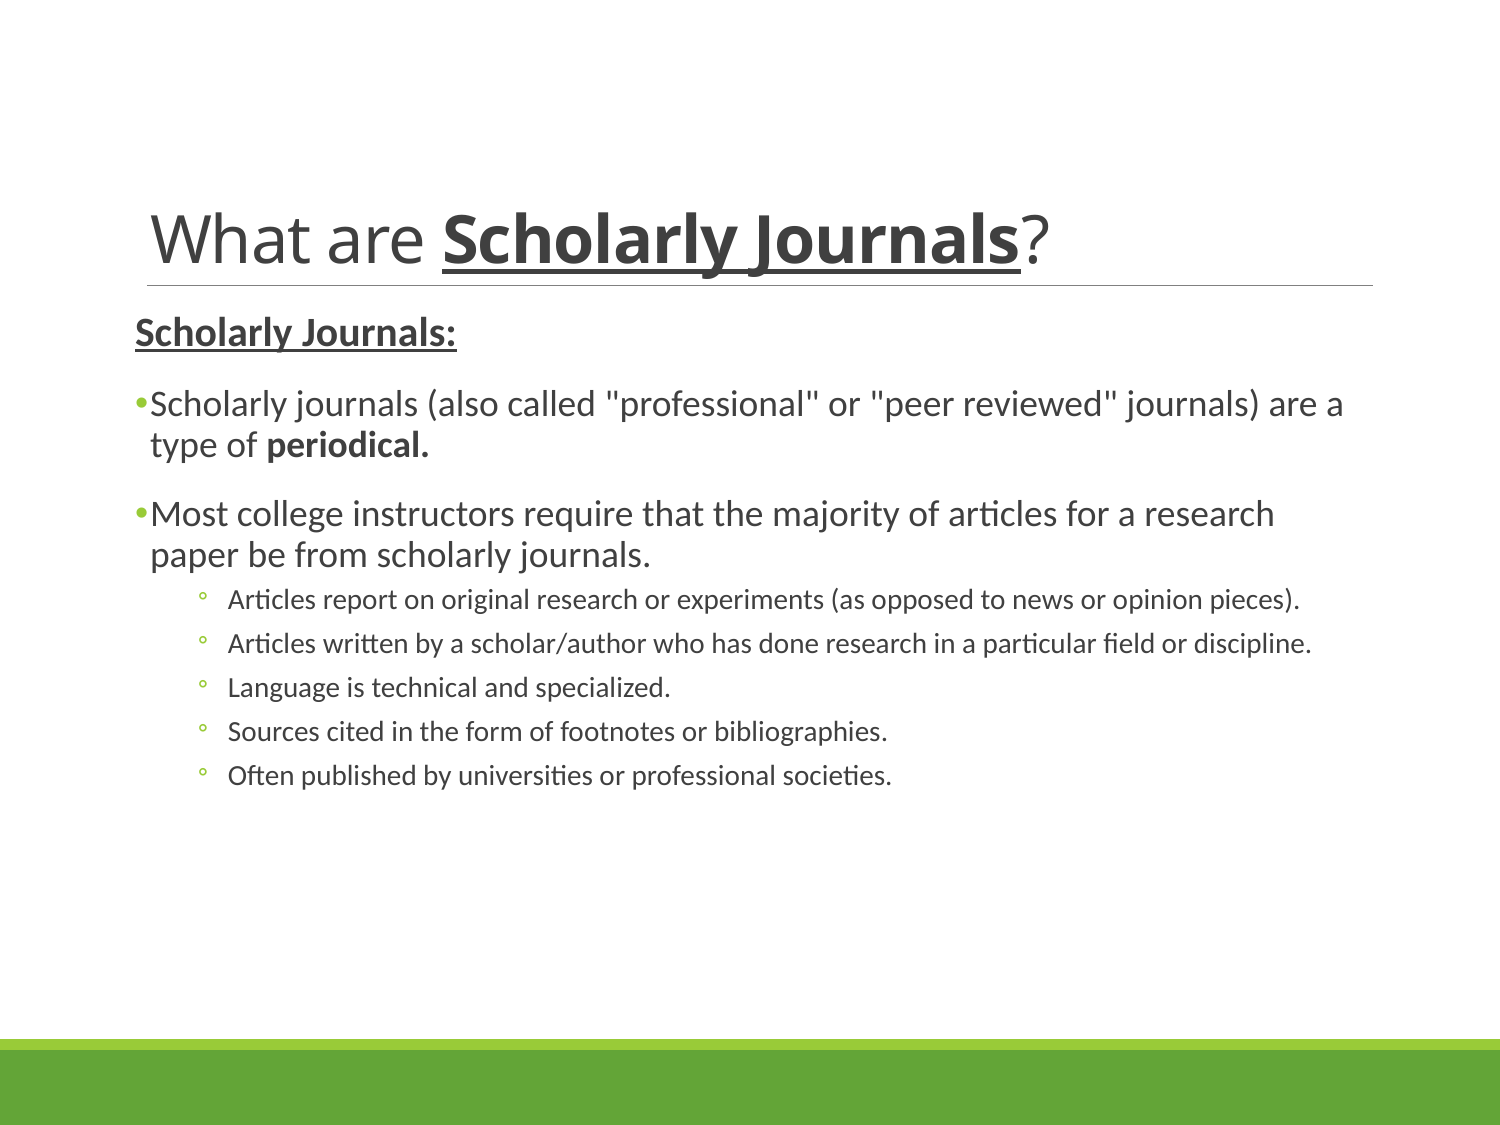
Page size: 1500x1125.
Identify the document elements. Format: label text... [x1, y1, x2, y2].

list Scholarly Journals: Scholarly journals (also called "professional" or "peer reviewed" journals) are a type of periodical. Most college instructors require that the majority of articles for a research paper be from scholarly journals. Articles report on original research or experiments (as opposed to news or opinion pieces). Articles written by a scholar/author who has done research in a particular field or discipline. Language is technical and specialized. Sources cited in the form of footnotes or bibliographies. Often published by universities or professional societies. [135, 302, 1373, 963]
title What are Scholarly Journals? [135, 47, 1373, 285]
